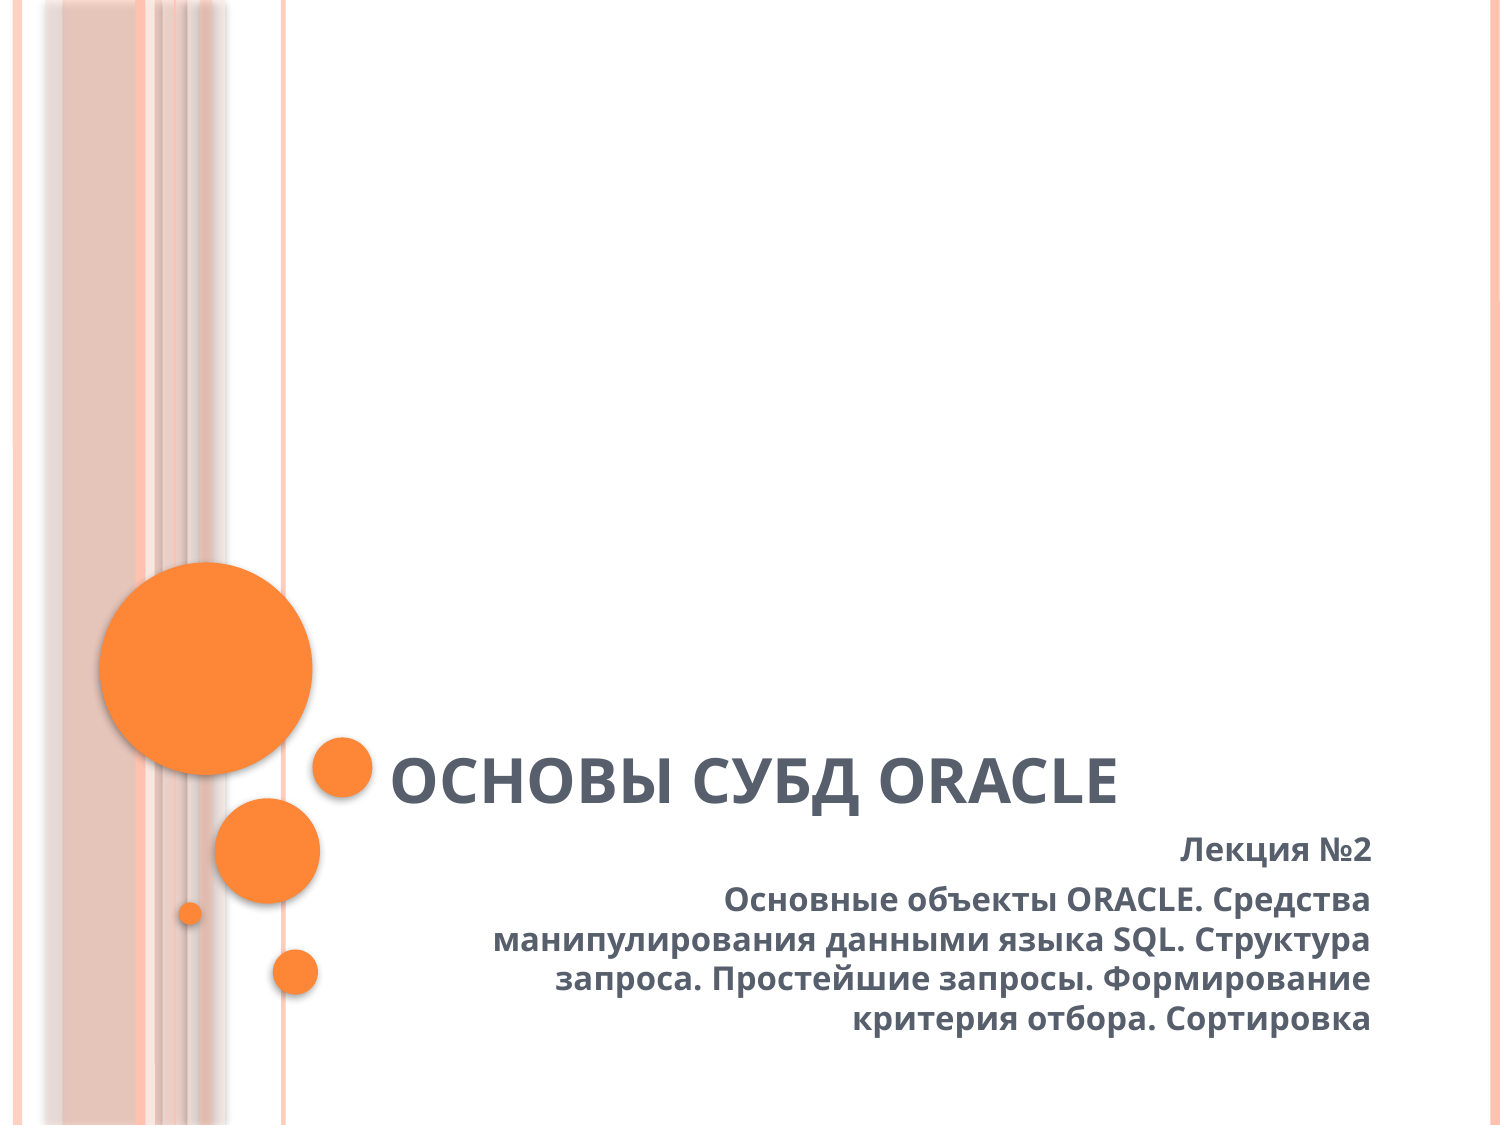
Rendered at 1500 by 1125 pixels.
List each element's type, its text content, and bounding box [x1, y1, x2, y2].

title Основы СУБД ORACLE [375, 512, 1388, 820]
subtitle Лекция №2 Основные объекты ORACLE. Средства манипулирования данными языка SQL. Структура запроса. Простейшие запросы. Формирование критерия отбора. Сортировка [375, 820, 1388, 1046]
